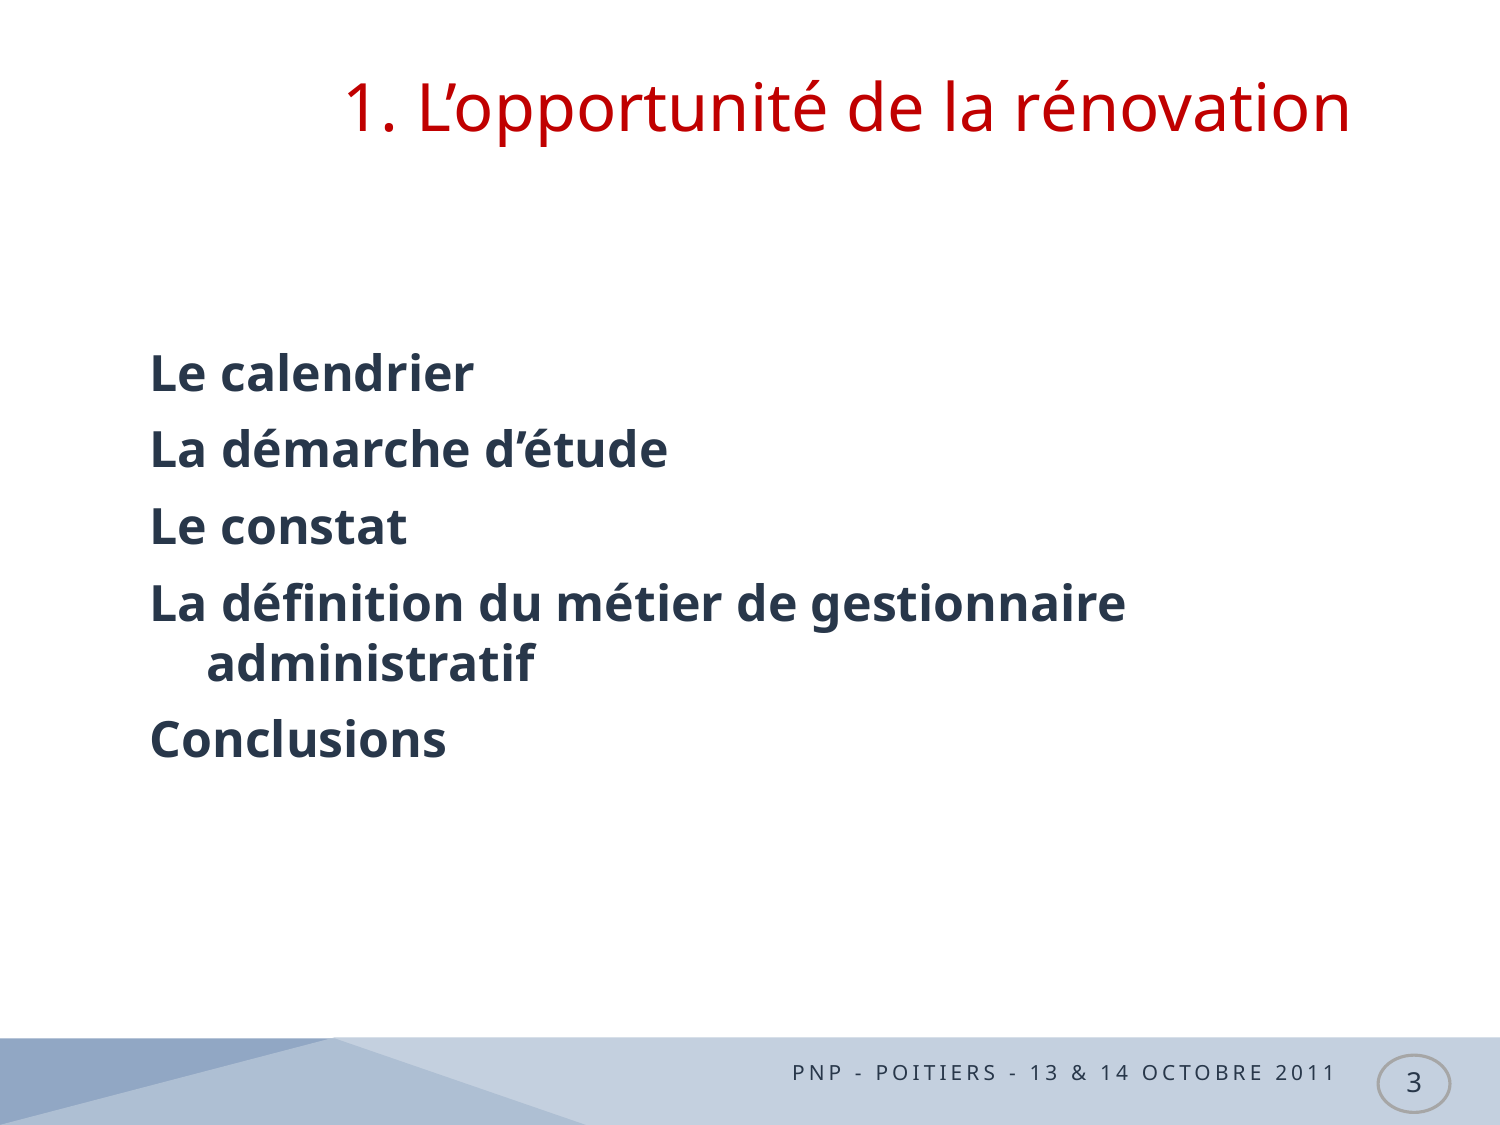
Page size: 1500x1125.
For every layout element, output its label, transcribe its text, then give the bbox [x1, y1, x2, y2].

list Le calendrier La démarche d’étude Le constat La définition du métier de gestionnaire administratif Conclusions [134, 180, 1369, 976]
text_box PNP - Poitiers - 13 & 14 octobre 2011 [575, 1050, 1350, 1096]
text_box 3 [1378, 1055, 1450, 1113]
title 1. L’opportunité de la rénovation [134, 59, 1369, 151]
